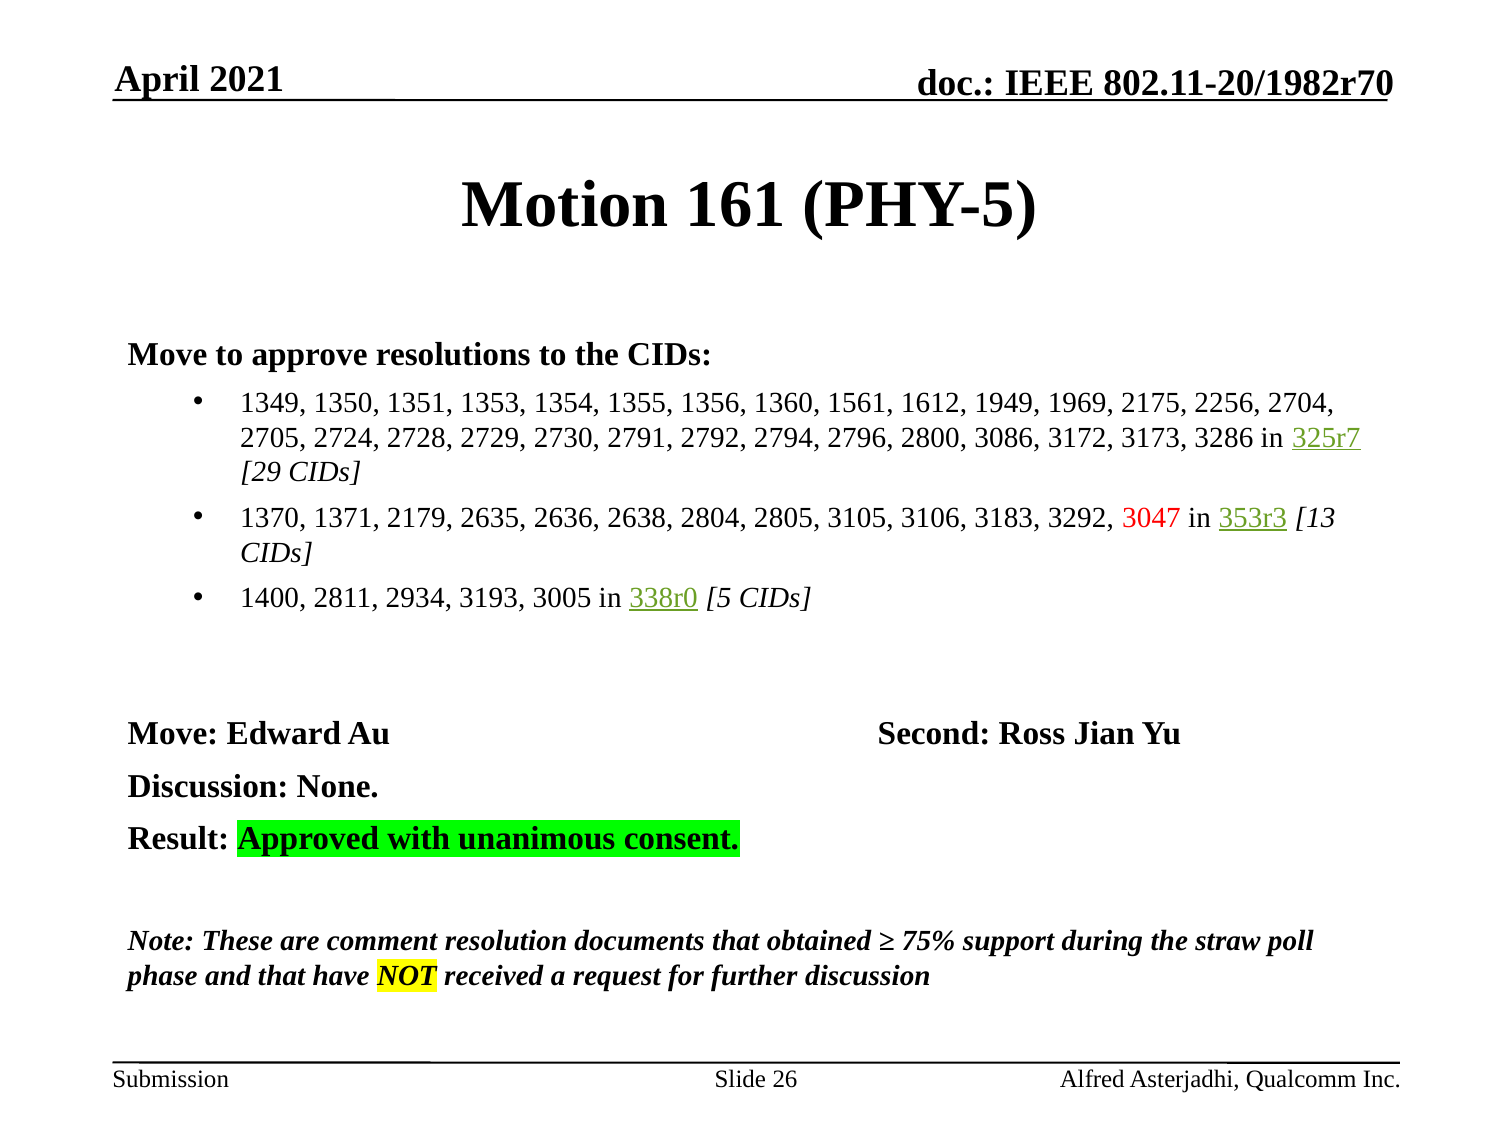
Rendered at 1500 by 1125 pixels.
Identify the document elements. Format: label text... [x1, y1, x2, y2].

list Move to approve resolutions to the CIDs: 1349, 1350, 1351, 1353, 1354, 1355, 1356, 1360, 1561, 1612, 1949, 1969, 2175, 2256, 2704, 2705, 2724, 2728, 2729, 2730, 2791, 2792, 2794, 2796, 2800, 3086, 3172, 3173, 3286 in 325r7 [29 CIDs] 1370, 1371, 2179, 2635, 2636, 2638, 2804, 2805, 3105, 3106, 3183, 3292, 3047 in 353r3 [13 CIDs] 1400, 2811, 2934, 3193, 3005 in 338r0 [5 CIDs] Move: Edward Au Second: Ross Jian Yu Discussion: None. Result: Approved with unanimous consent. Note: These are comment resolution documents that obtained ≥ 75% support during the straw poll phase and that have NOT received a request for further discussion [112, 324, 1388, 1063]
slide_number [114, 54, 423, 100]
slide_number Slide 26 [712, 1061, 800, 1123]
footer Alfred Asterjadhi, Qualcomm Inc. [878, 1061, 1402, 1093]
title Motion 161 (PHY-5) [112, 112, 1388, 288]
